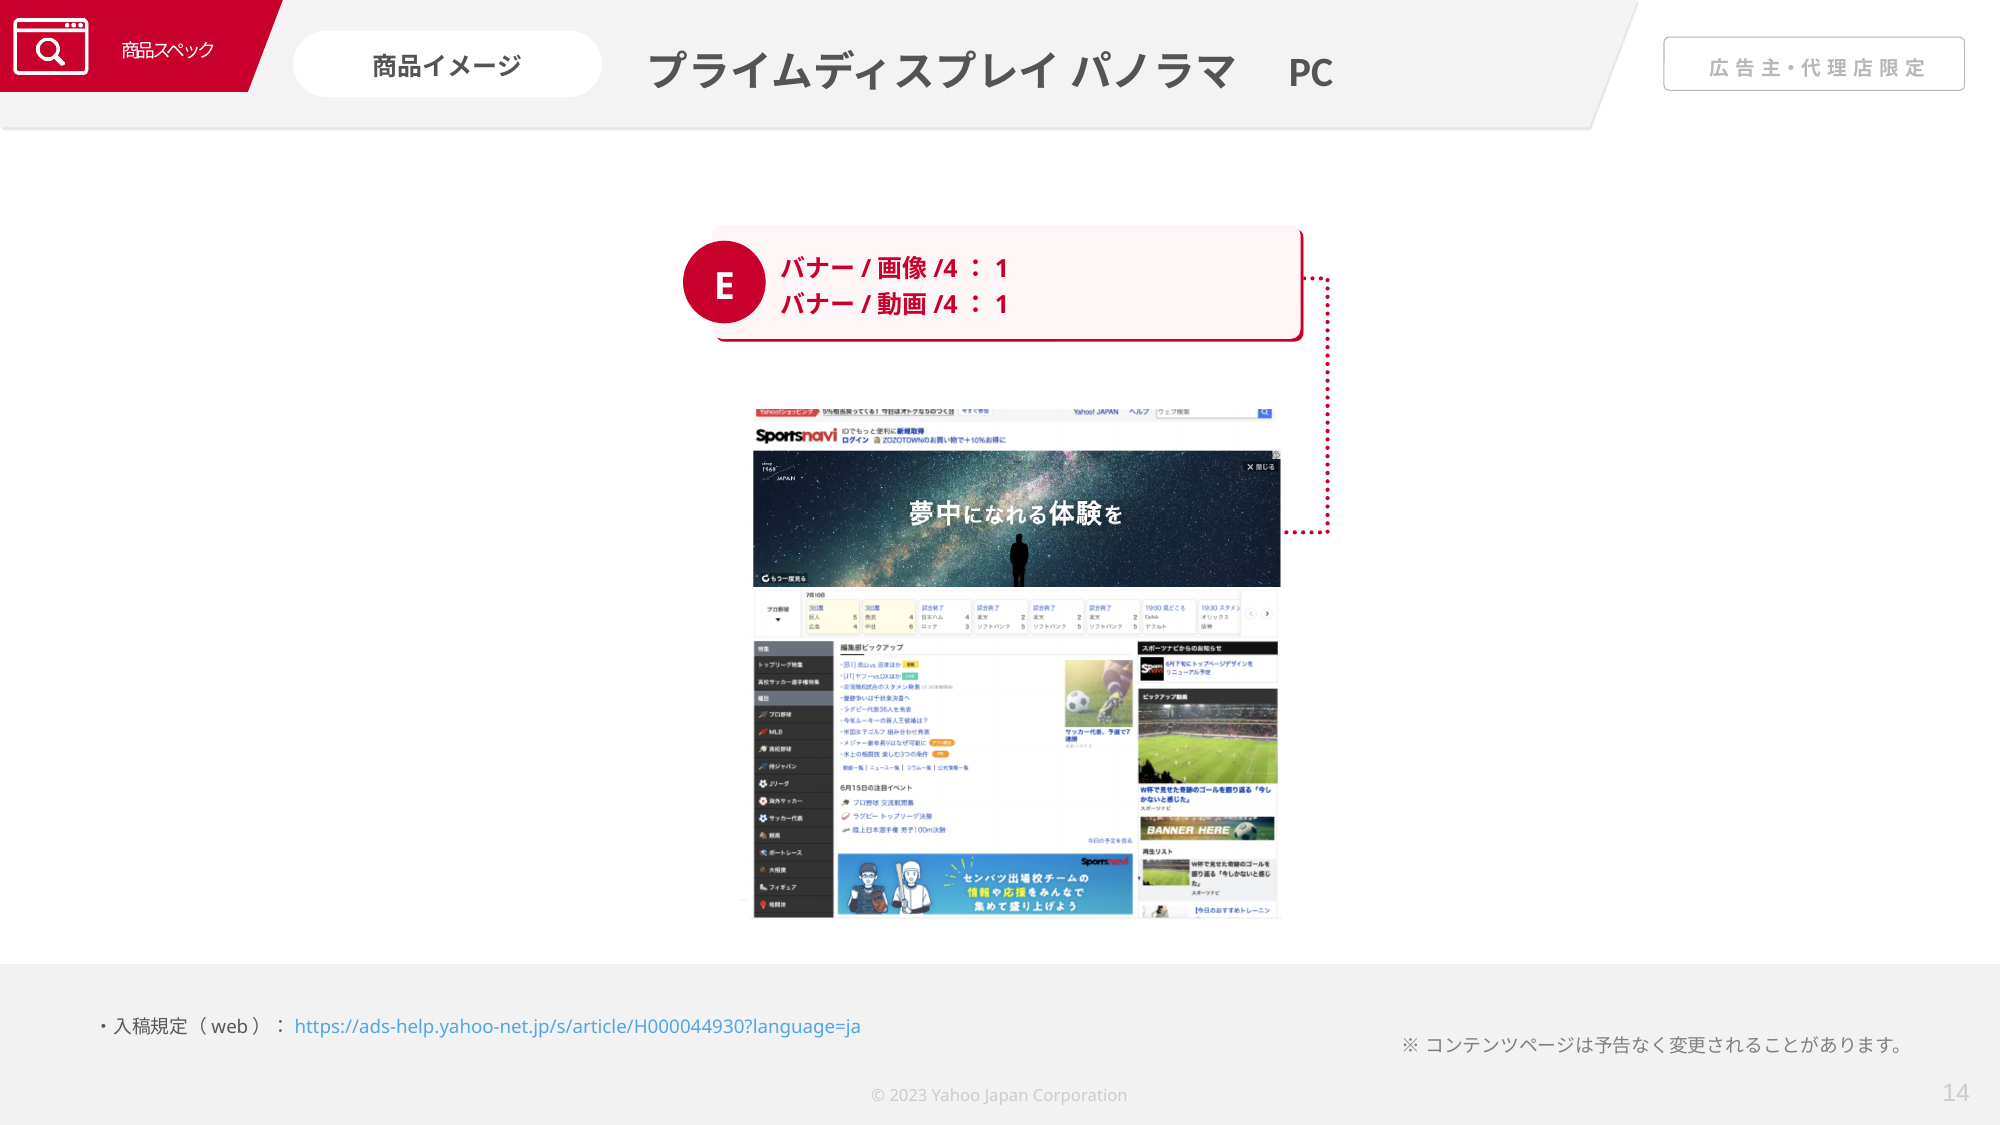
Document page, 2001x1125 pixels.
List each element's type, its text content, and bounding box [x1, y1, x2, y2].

picture [739, 408, 1282, 920]
text_box 商品イメージ [291, 28, 605, 100]
text_box [1196, 276, 1330, 535]
text_box バナー/画像/4：1 バナー/動画/4：1 [710, 223, 1303, 342]
text_box ※コンテンツページは予告なく変更されることがあります。 [1401, 1033, 1911, 1056]
picture [8, 4, 92, 87]
text_box 14 [1813, 1069, 1986, 1115]
list プライムディスプレイ パノラマ PC [646, 41, 1982, 97]
list 商品スペック [97, 13, 240, 81]
text_box ・入稿規定（web）：https://ads-help.yahoo-net.jp/s/article/H000044930?language=ja [0, 962, 2000, 1125]
text_box E [680, 238, 768, 326]
text_box © 2023 Yahoo Japan Corporation [796, 1085, 1203, 1106]
